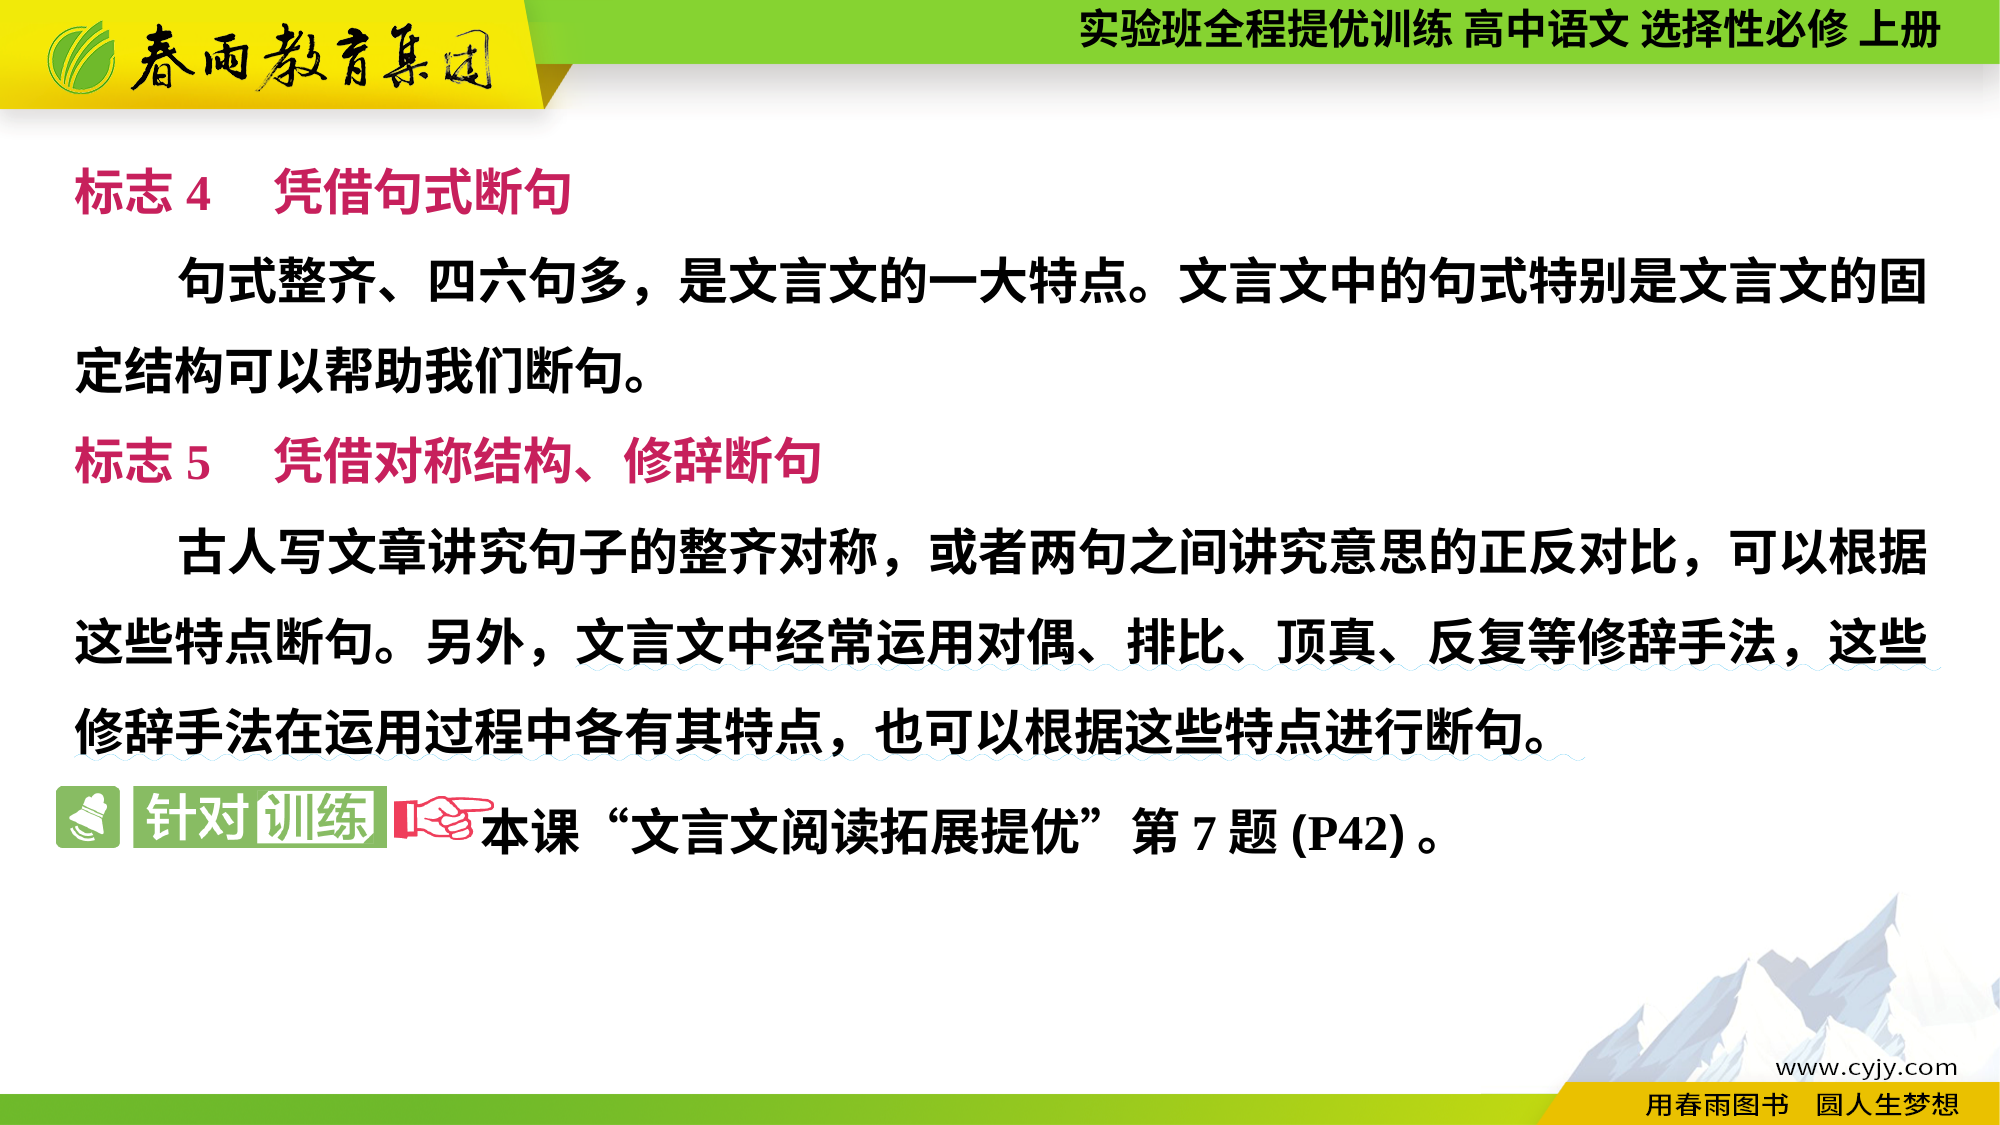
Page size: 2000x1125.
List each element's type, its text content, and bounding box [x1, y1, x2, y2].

list 标志4 凭借句式断句 句式整齐、四六句多，是文言文的一大特点。文言文中的句式特别是文言文的固定结构可以帮助我们断句。 标志5 凭借对称结构、修辞断句 古人写文章讲究句子的整齐对称，或者两句之间讲究意思的正反对比，可以根据这些特点断句。另外，文言文中经常运用对偶、排比、顶真、反复等修辞手法，这些修辞手法在运用过程中各有其特点，也可以根据这些特点进行断句。 [59, 122, 1944, 763]
text_box 本课“文言文阅读拓展提优”第7题(P42)。 [59, 763, 1944, 869]
picture [0, 0, 2000, 1125]
